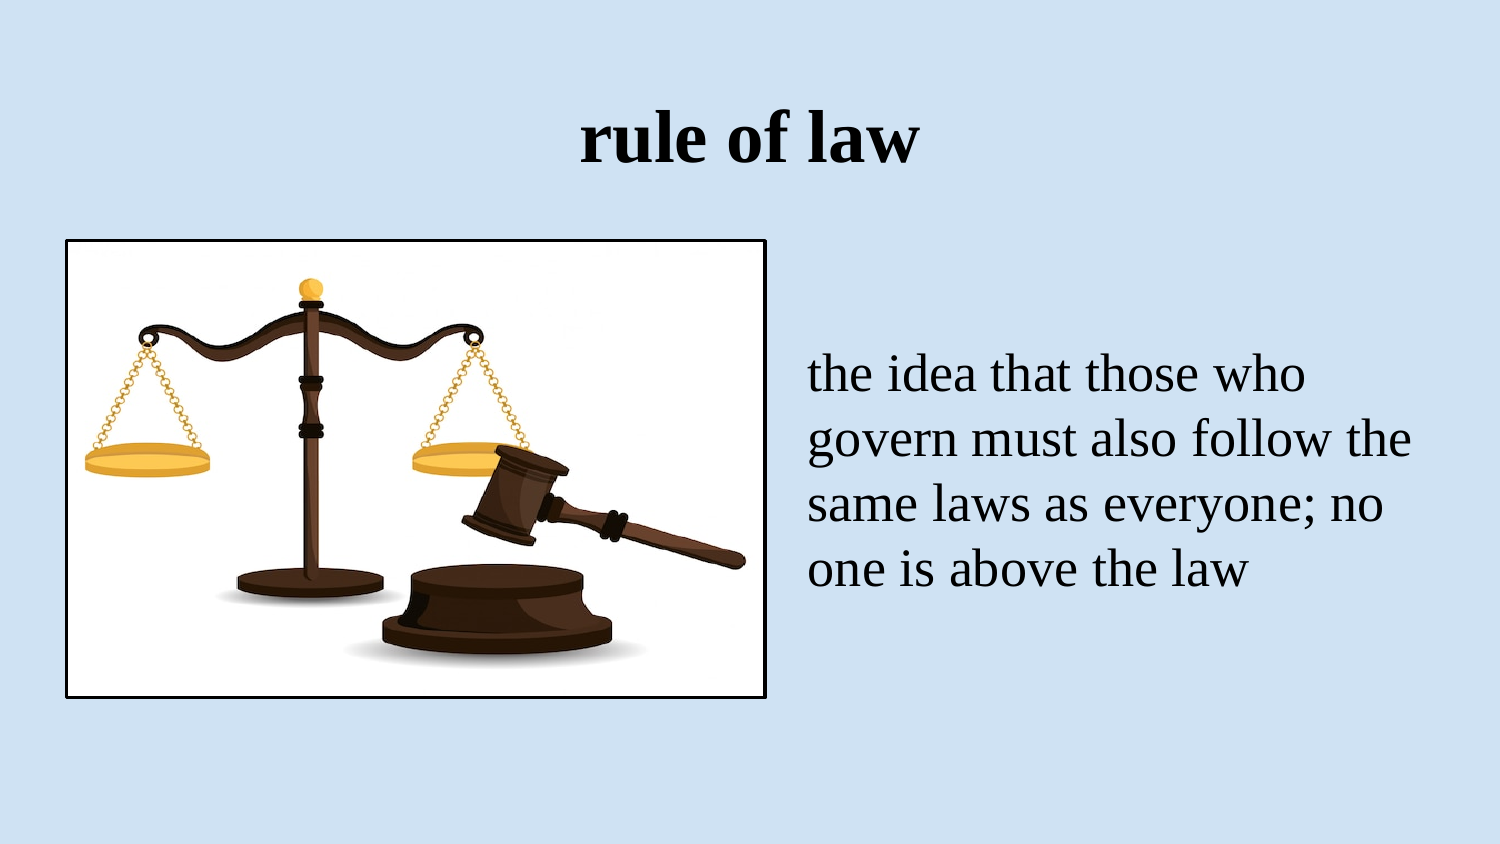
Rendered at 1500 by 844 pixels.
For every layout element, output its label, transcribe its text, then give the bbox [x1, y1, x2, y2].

picture [67, 241, 764, 697]
title rule of law [51, 72, 1449, 167]
list the idea that those who govern must also follow the same laws as everyone; no one is above the law [792, 321, 1449, 617]
